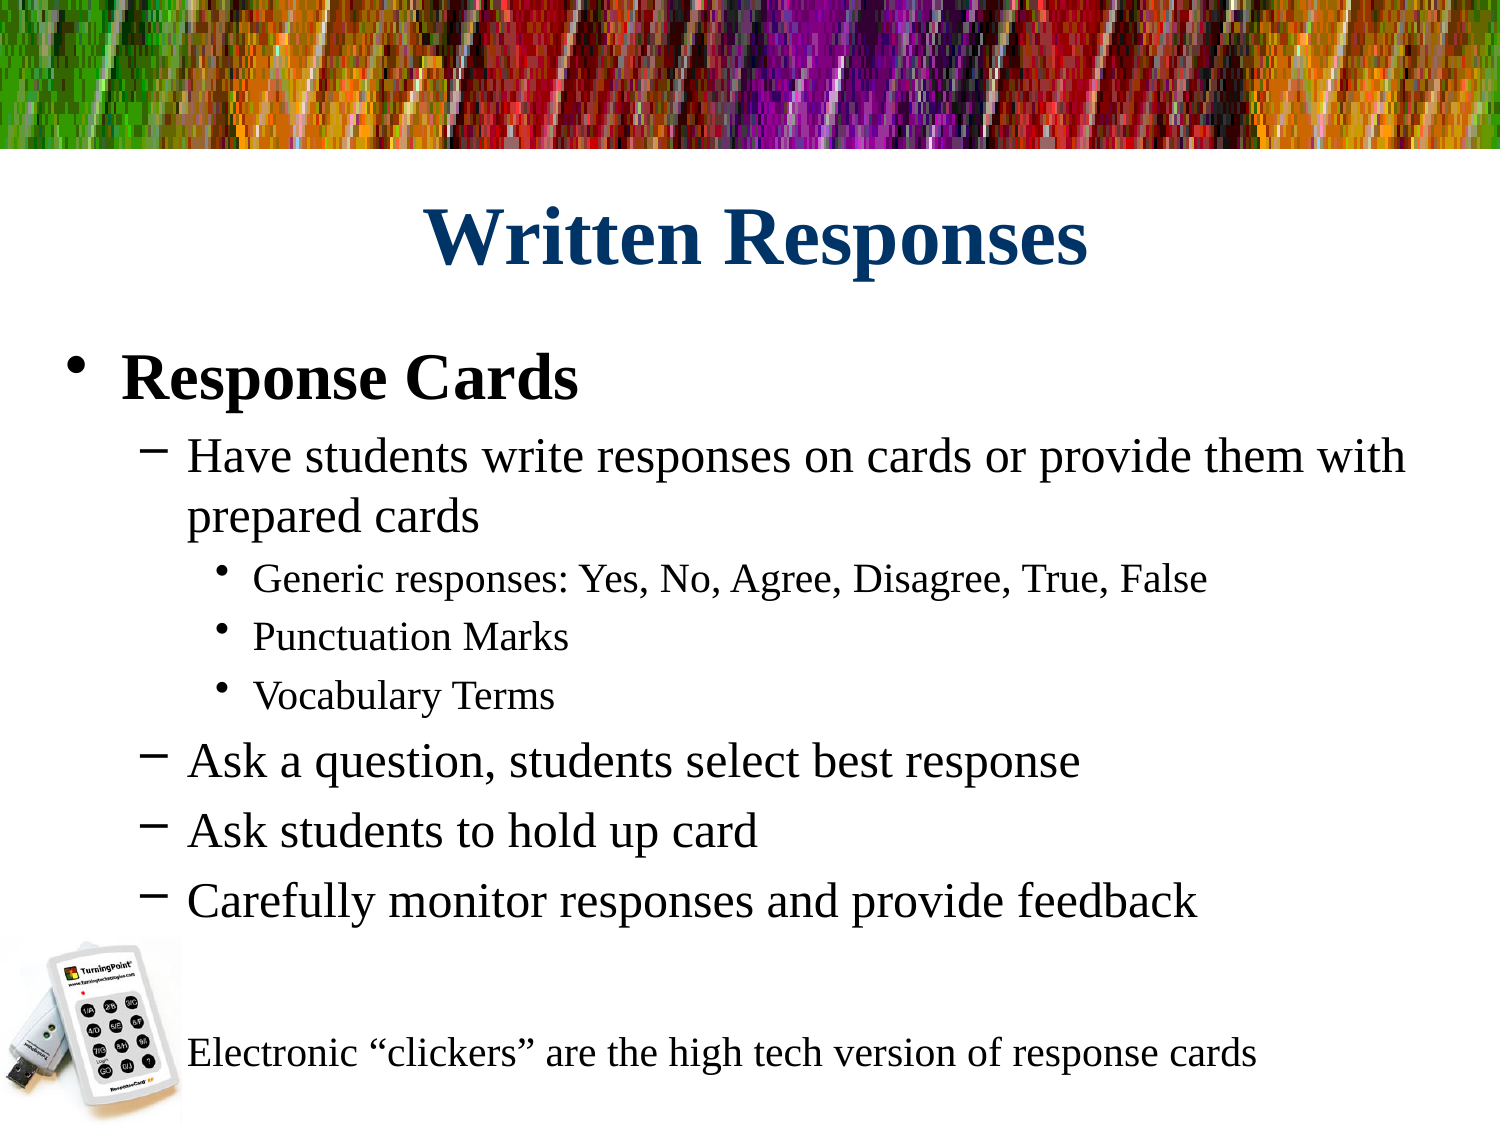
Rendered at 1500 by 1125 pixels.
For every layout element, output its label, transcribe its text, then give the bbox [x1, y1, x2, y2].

picture [0, 937, 182, 1125]
title Written Responses [49, 137, 1463, 324]
picture [0, 0, 1500, 149]
list Response Cards Have students write responses on cards or provide them with prepared cards Generic responses: Yes, No, Agree, Disagree, True, False Punctuation Marks Vocabulary Terms Ask a question, students select best response Ask students to hold up card Carefully monitor responses and provide feedback Electronic “clickers” are the high tech version of response cards [49, 324, 1463, 1001]
